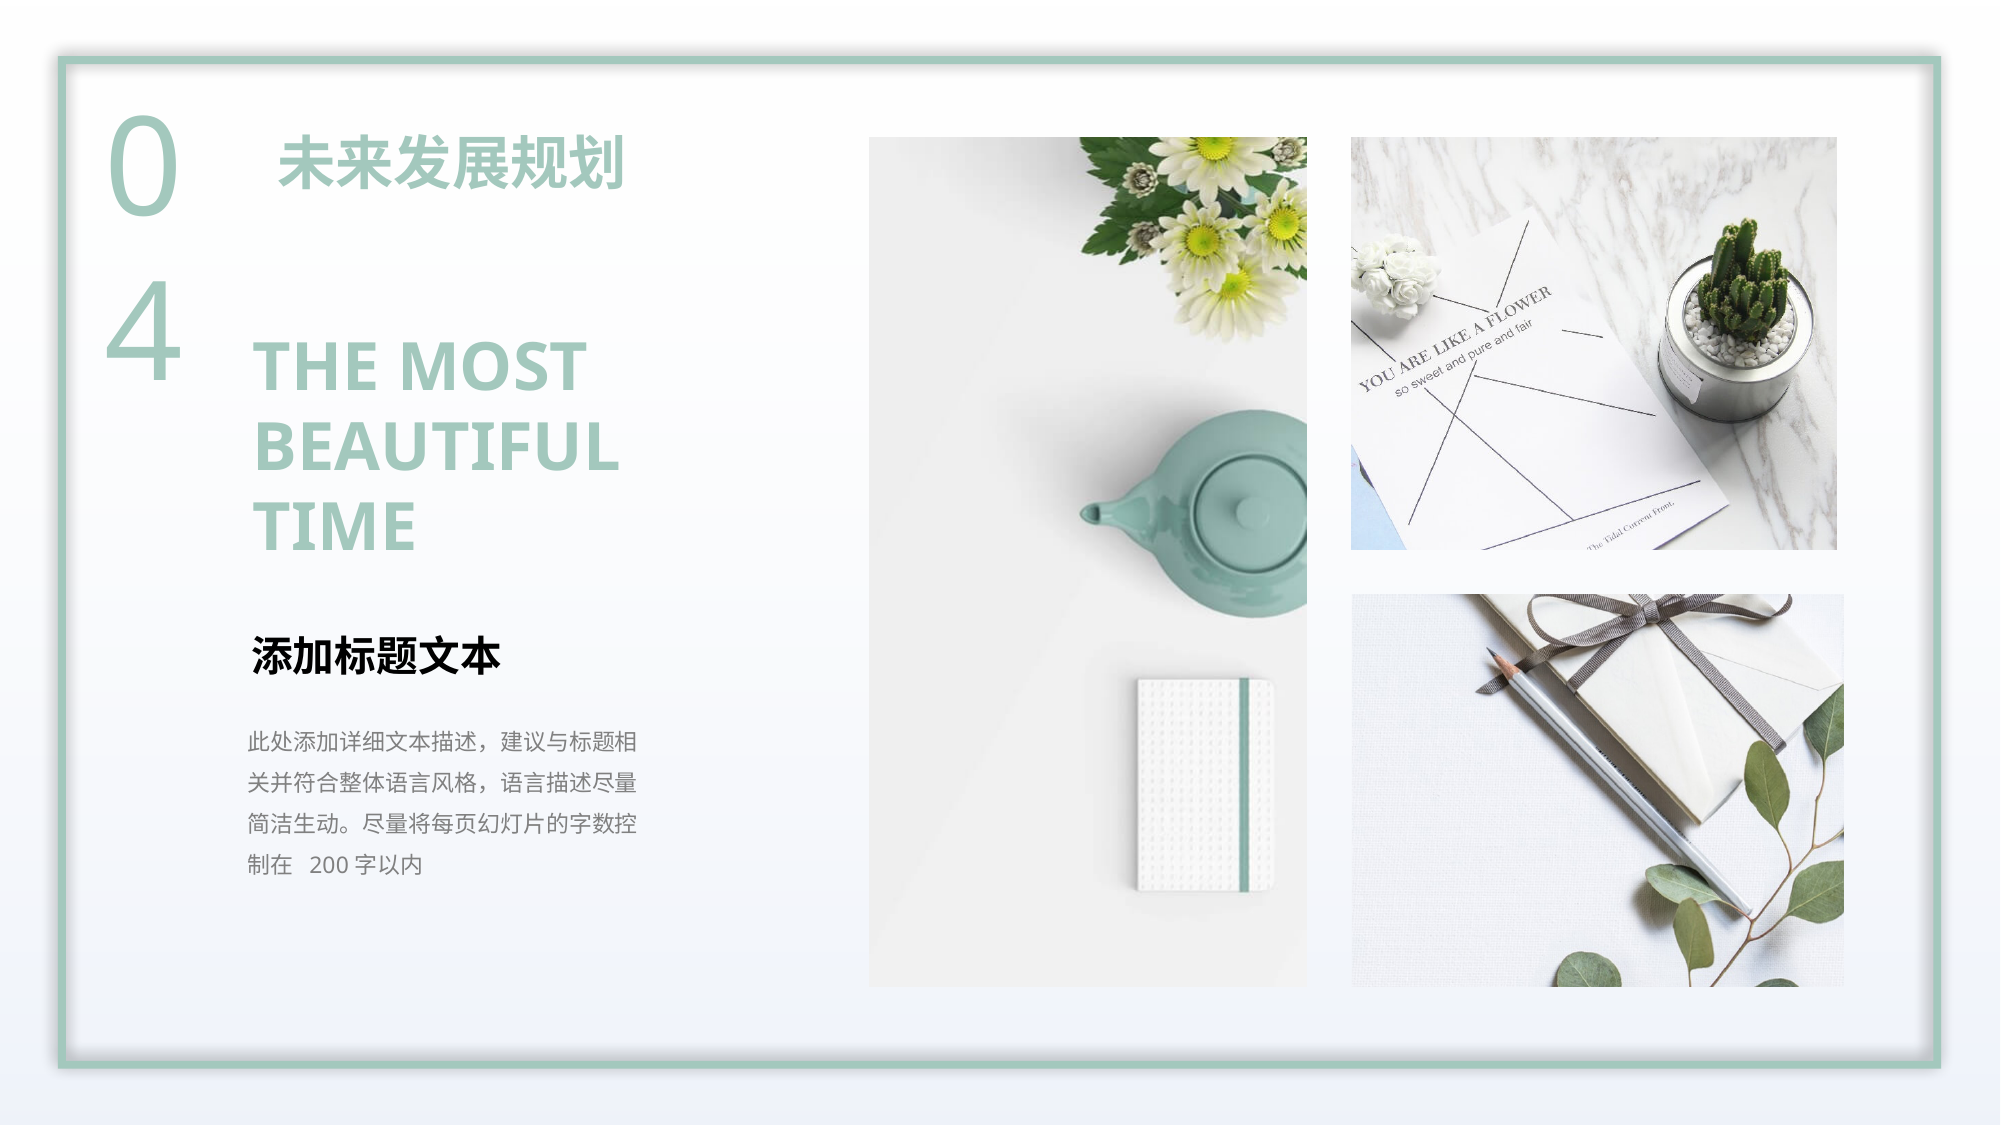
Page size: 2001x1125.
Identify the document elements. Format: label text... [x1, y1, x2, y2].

text_box 此处添加详细文本描述，建议与标题相关并符合整体语言风格，语言描述尽量简洁生动。尽量将每页幻灯片的字数控制在 200字以内 [232, 706, 662, 886]
text_box 未来发展规划 [262, 118, 652, 204]
picture [1351, 594, 1844, 987]
text_box 添加标题文本 [236, 622, 518, 688]
picture [869, 137, 1307, 987]
picture [1351, 137, 1837, 550]
text_box THE MOST BEAUTIFUL TIME [237, 316, 654, 572]
text_box 04 [89, 70, 257, 415]
